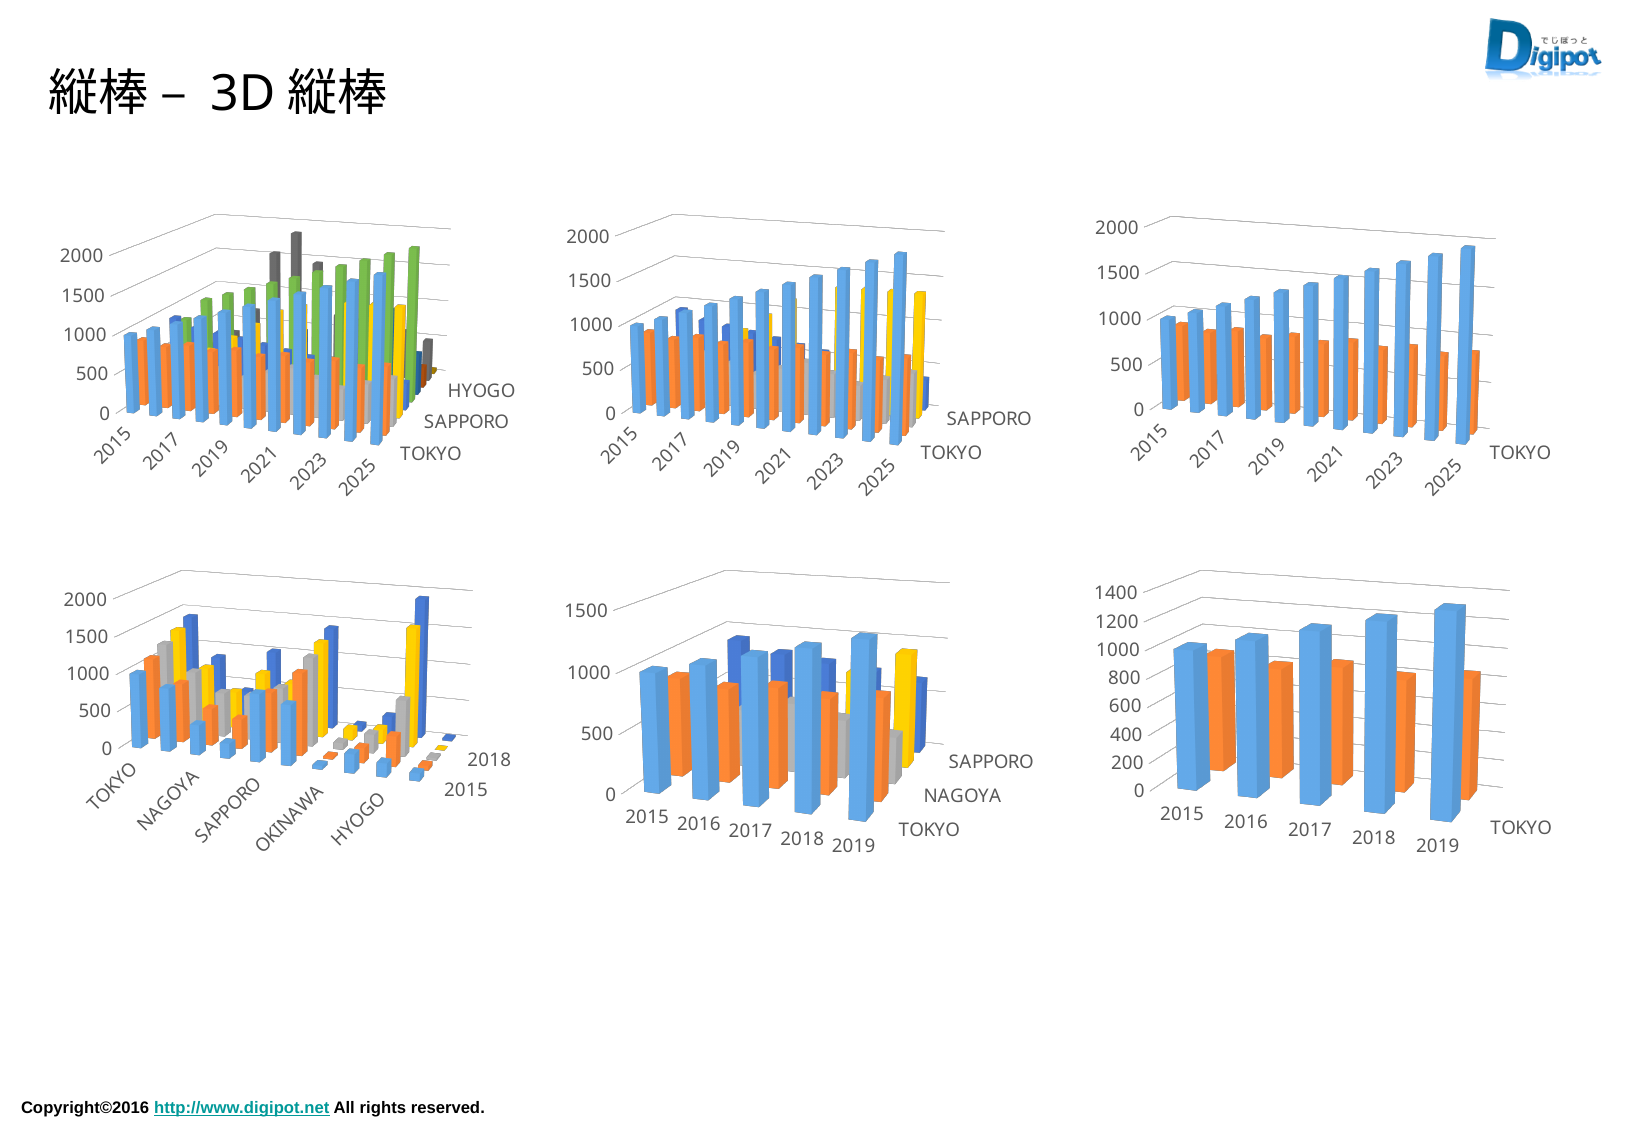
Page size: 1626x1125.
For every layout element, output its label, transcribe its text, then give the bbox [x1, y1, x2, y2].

chart [37, 564, 538, 865]
chart [548, 564, 1049, 865]
chart [1072, 207, 1574, 509]
chart [37, 207, 538, 509]
text_box 縦棒 – 3D縦棒 [34, 53, 402, 128]
picture [1485, 18, 1602, 82]
chart [548, 207, 1049, 509]
chart [1072, 564, 1574, 865]
